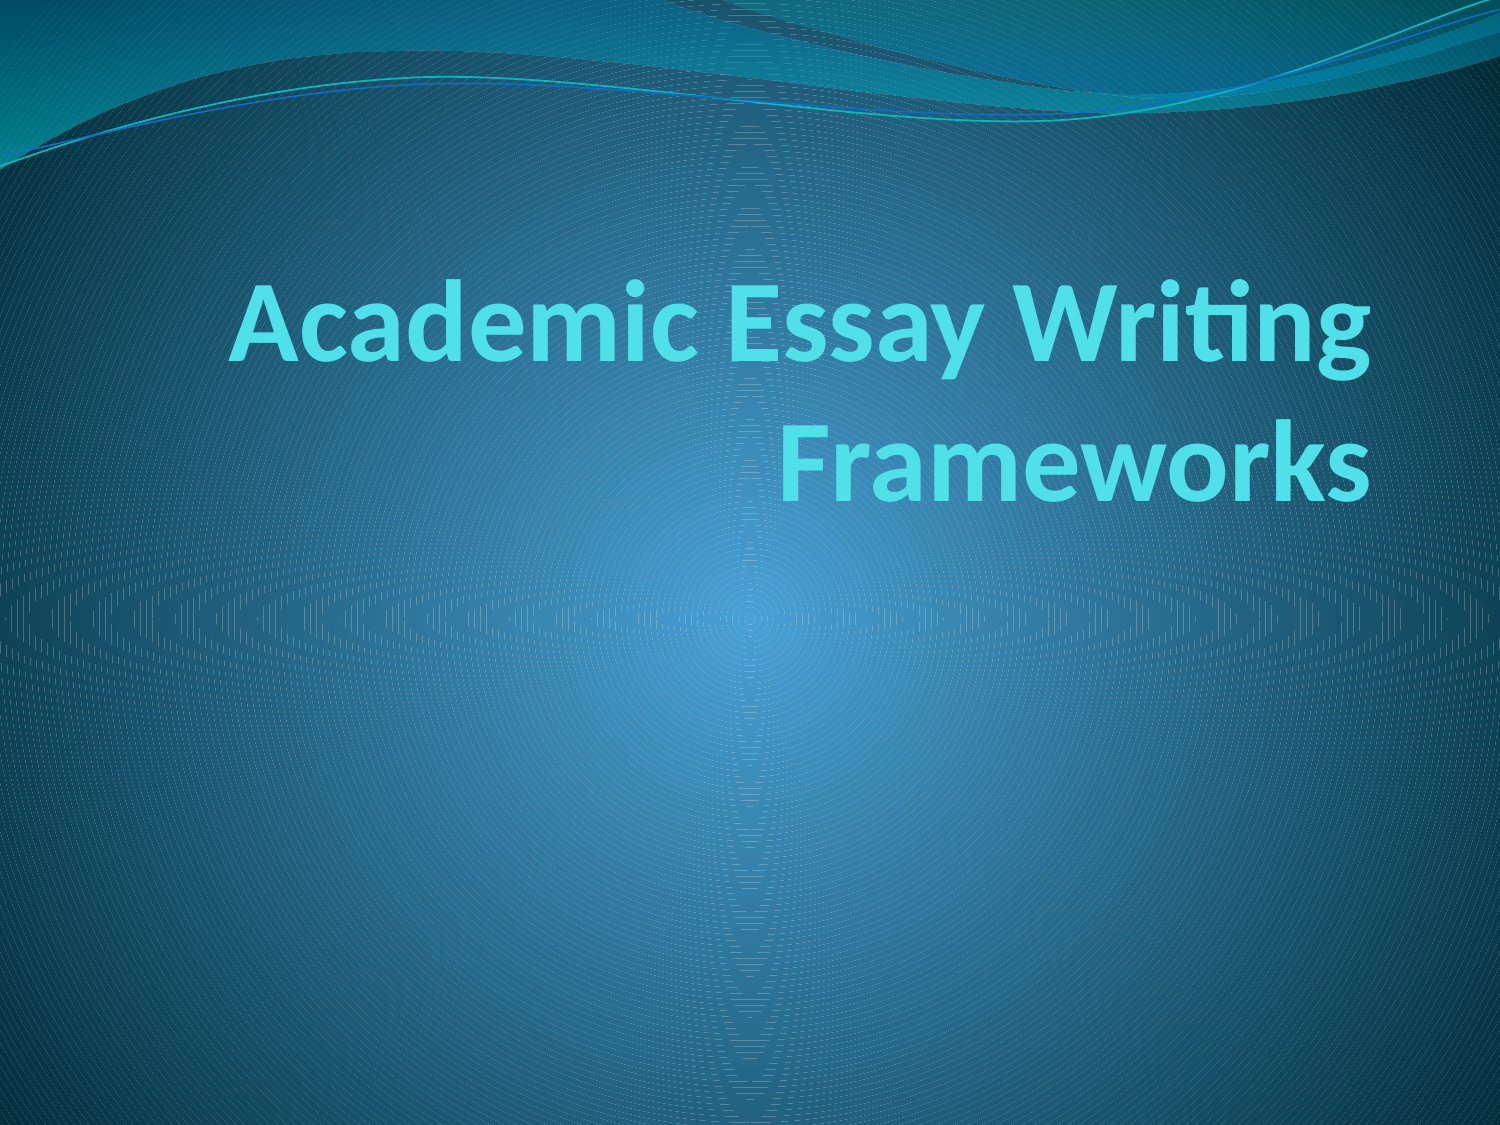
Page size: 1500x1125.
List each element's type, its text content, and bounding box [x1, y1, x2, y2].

title Academic Essay Writing Frameworks [87, 224, 1376, 525]
